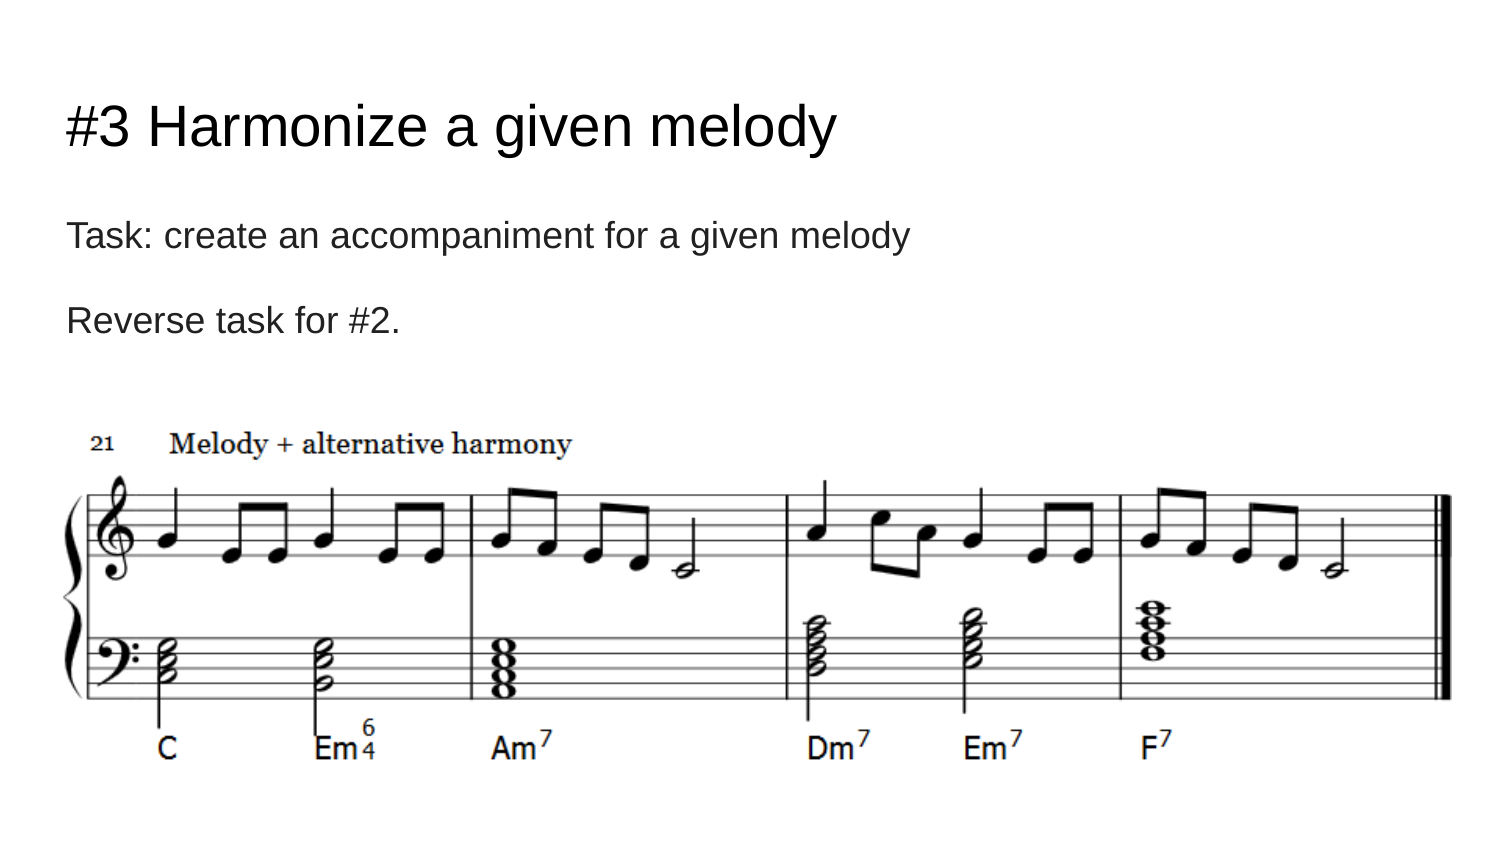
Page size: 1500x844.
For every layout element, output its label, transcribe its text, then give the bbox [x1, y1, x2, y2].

picture [48, 413, 1452, 780]
title #3 Harmonize a given melody [51, 72, 1449, 167]
list Task: create an accompaniment for a given melody Reverse task for #2. [51, 189, 1449, 413]
